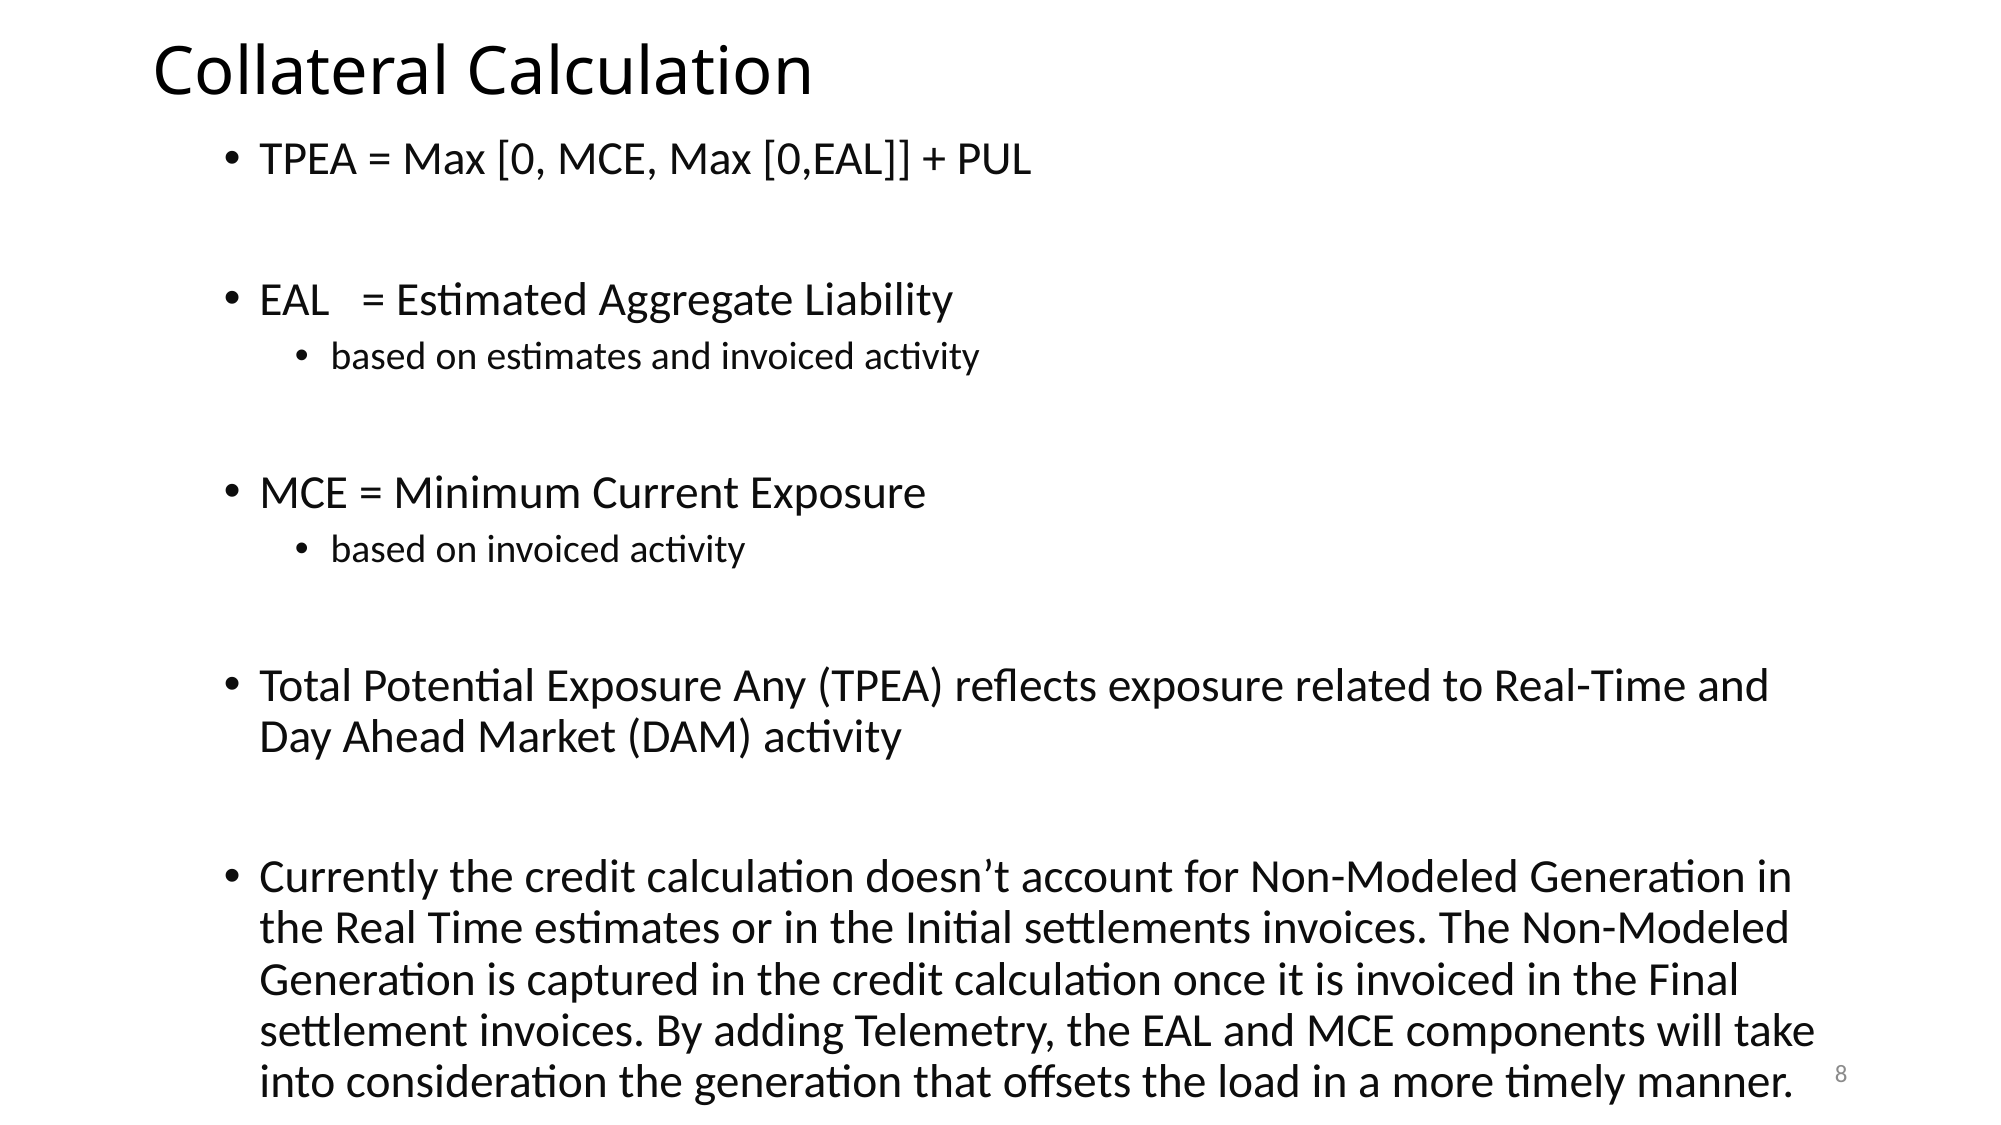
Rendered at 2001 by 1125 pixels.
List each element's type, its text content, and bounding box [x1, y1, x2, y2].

slide_number 8 [1412, 1042, 1863, 1103]
title Collateral Calculation [137, 19, 1863, 126]
list TPEA = Max [0, MCE, Max [0,EAL]] + PUL EAL = Estimated Aggregate Liability based on estimates and invoiced activity MCE = Minimum Current Exposure based on invoiced activity Total Potential Exposure Any (TPEA) reflects exposure related to Real-Time and Day Ahead Market (DAM) activity Currently the credit calculation doesn’t account for Non-Modeled Generation in the Real Time estimates or in the Initial settlements invoices. The Non-Modeled Generation is captured in the credit calculation once it is invoiced in the Final settlement invoices. By adding Telemetry, the EAL and MCE components will take into consideration the generation that offsets the load in a more timely manner. [137, 126, 1863, 1125]
